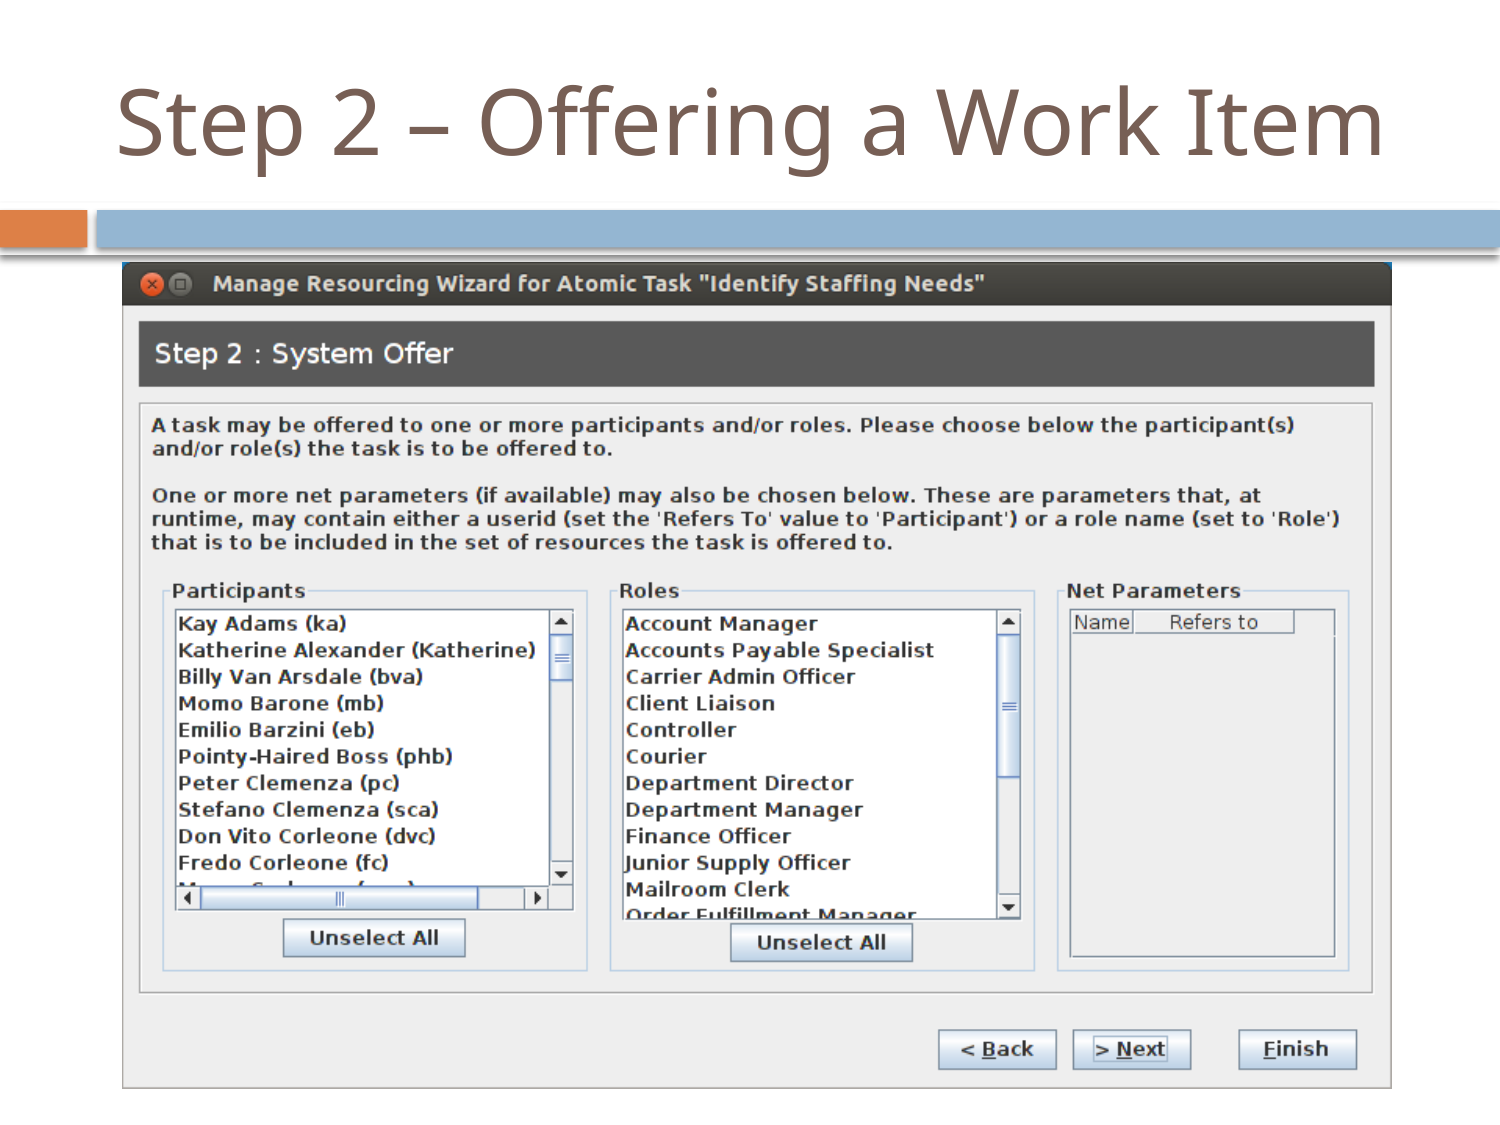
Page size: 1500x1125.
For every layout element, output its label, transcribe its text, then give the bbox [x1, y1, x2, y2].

title Step 2 – Offering a Work Item [100, 37, 1438, 200]
picture [121, 262, 1392, 1090]
